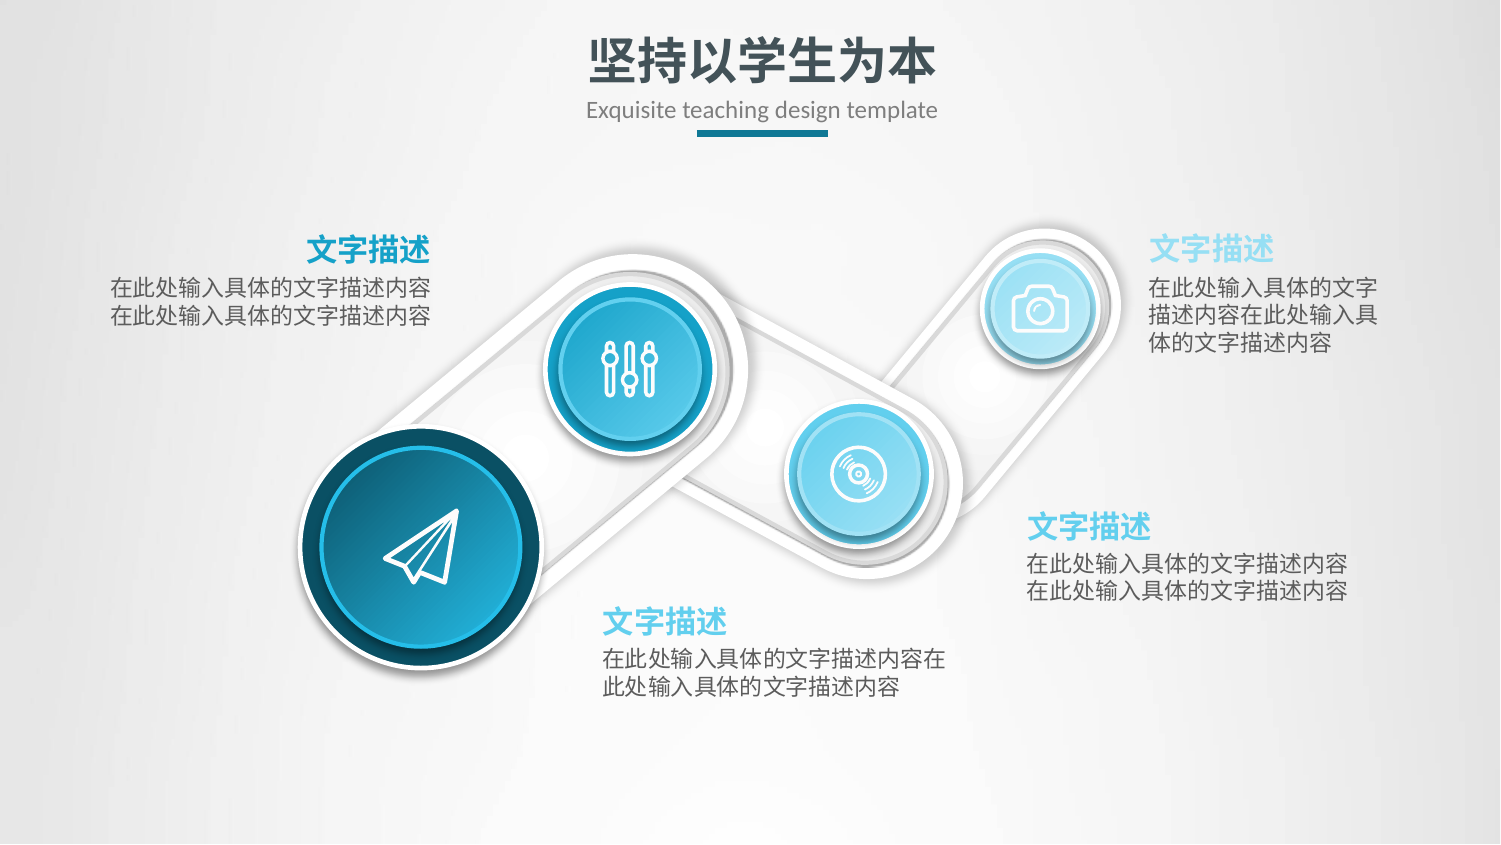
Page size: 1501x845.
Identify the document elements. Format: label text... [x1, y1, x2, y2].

title 坚持以学生为本 [238, 0, 1287, 120]
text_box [78, 222, 447, 338]
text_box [1133, 222, 1404, 365]
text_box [1011, 499, 1374, 613]
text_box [587, 595, 975, 709]
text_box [270, 206, 1099, 669]
text_box Exquisite teaching design template [574, 88, 951, 130]
picture [0, 0, 1501, 844]
